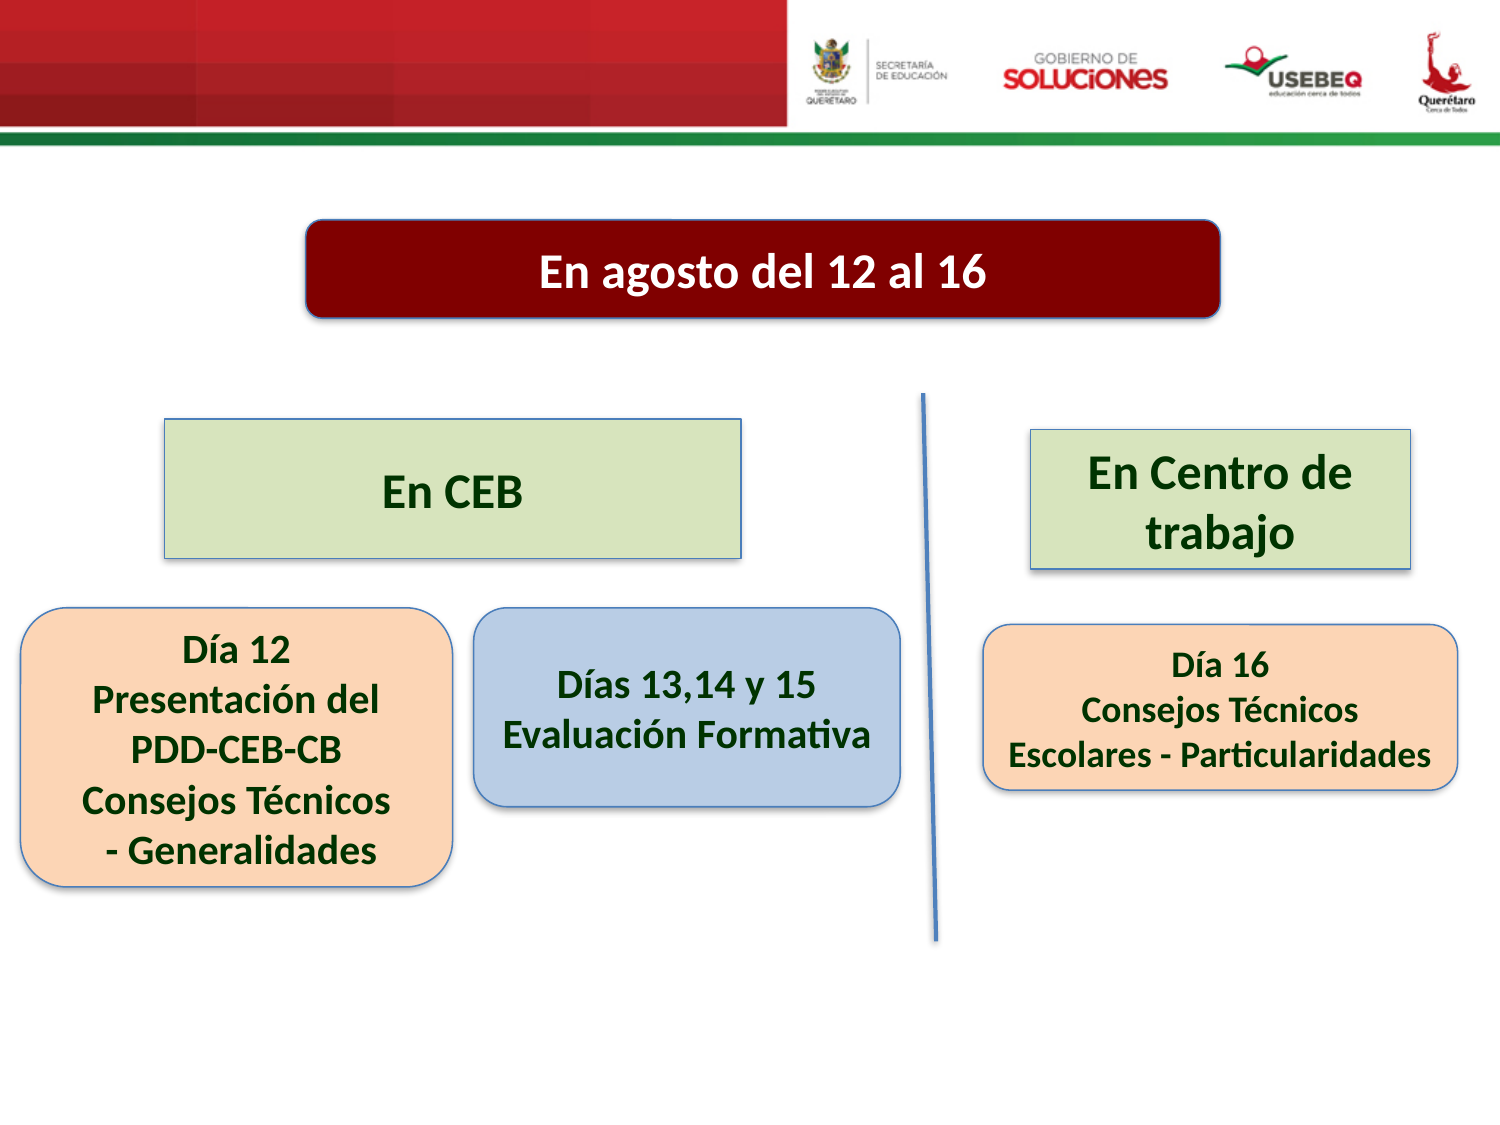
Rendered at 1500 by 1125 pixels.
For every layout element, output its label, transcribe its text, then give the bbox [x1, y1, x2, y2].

text_box En CEB [164, 418, 742, 559]
text_box En Centro de trabajo [1030, 429, 1411, 570]
text_box Día 16 Consejos Técnicos Escolares - Particularidades [982, 623, 1459, 791]
text_box Días 13,14 y 15 Evaluación Formativa [472, 607, 902, 808]
text_box En agosto del 12 al 16 [304, 218, 1222, 320]
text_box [922, 392, 937, 942]
picture [0, 0, 1500, 1125]
text_box Día 12 Presentación del PDD-CEB-CB Consejos Técnicos - Generalidades [19, 606, 454, 888]
